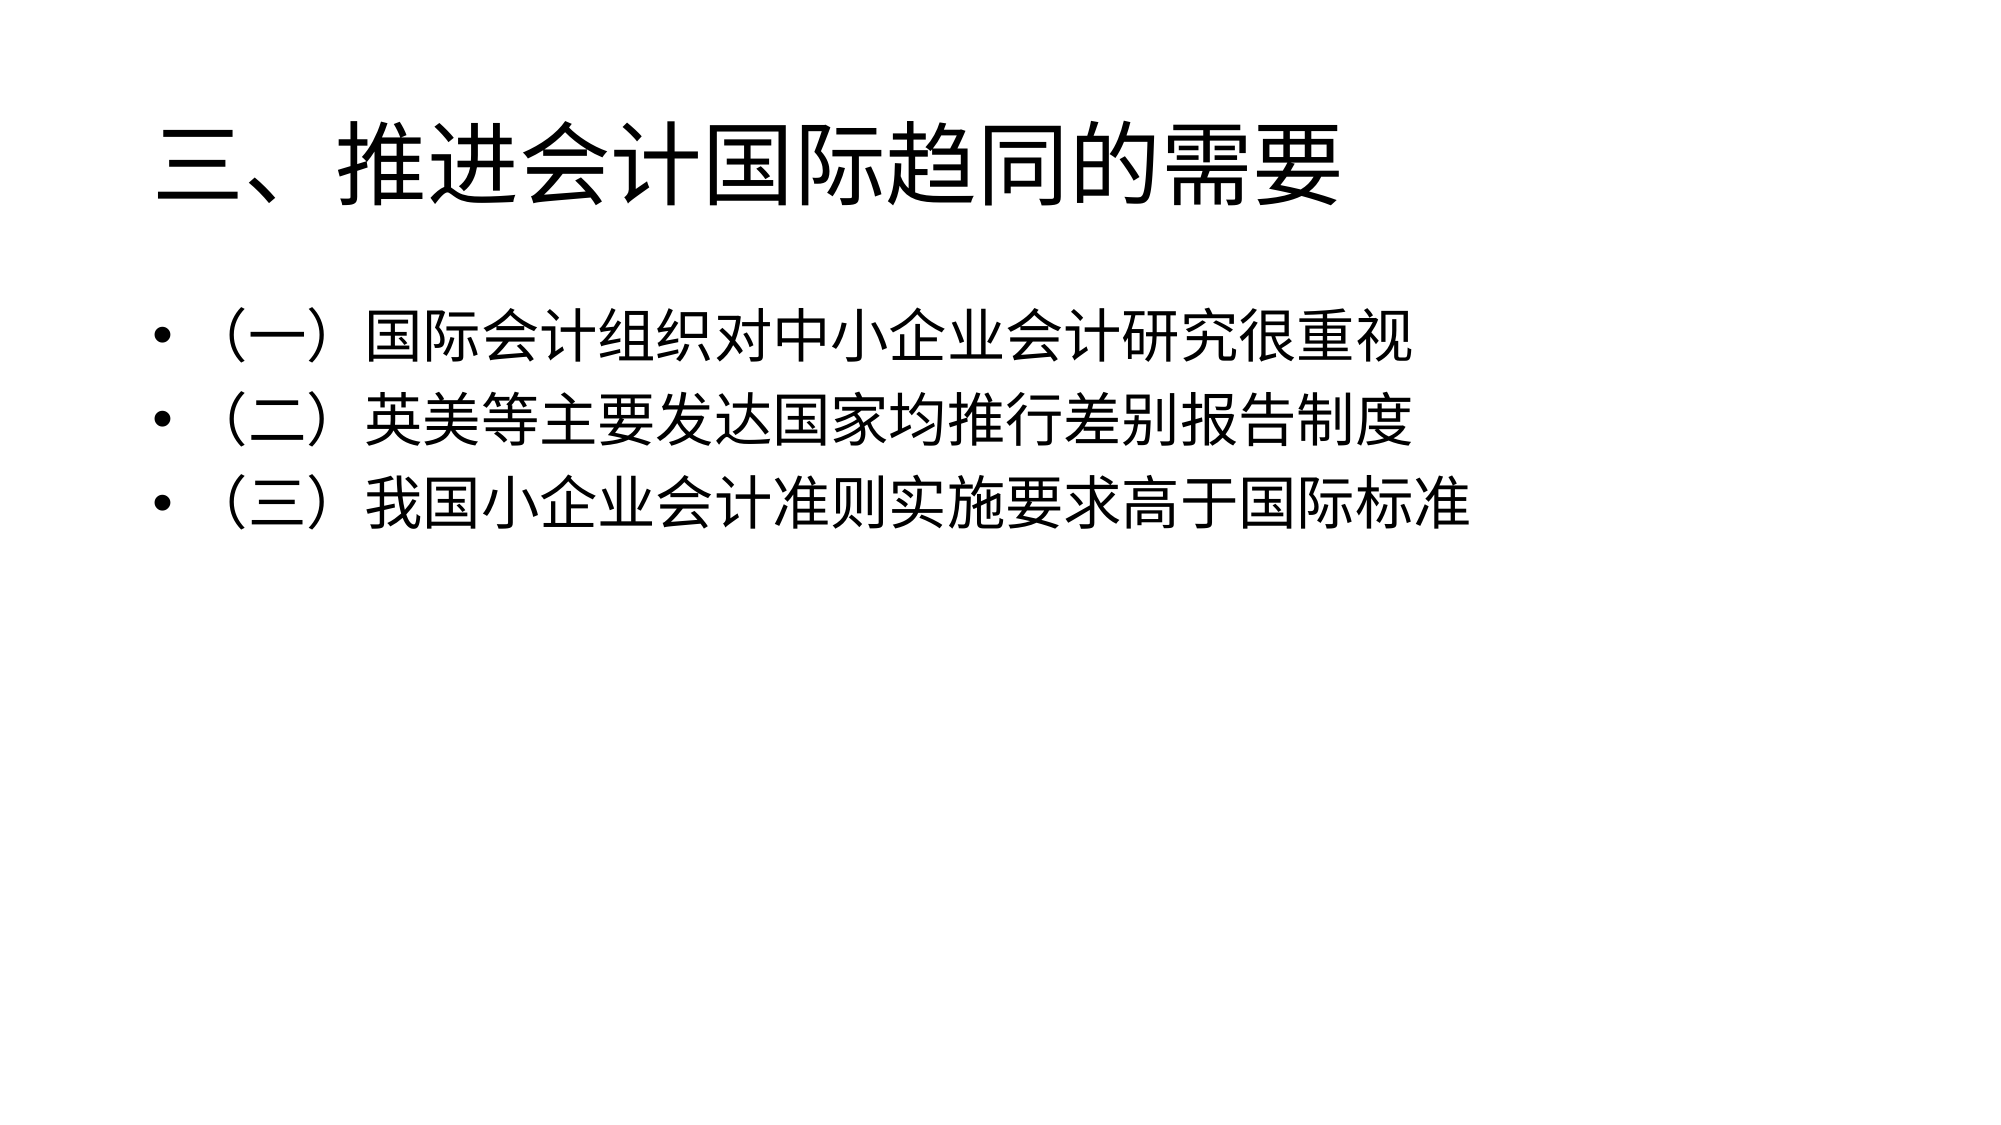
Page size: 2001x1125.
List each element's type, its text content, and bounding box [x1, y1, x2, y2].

title 三、推进会计国际趋同的需要 [137, 59, 1863, 278]
list （一）国际会计组织对中小企业会计研究很重视 （二）英美等主要发达国家均推行差别报告制度 （三）我国小企业会计准则实施要求高于国际标准 [137, 299, 1863, 1014]
